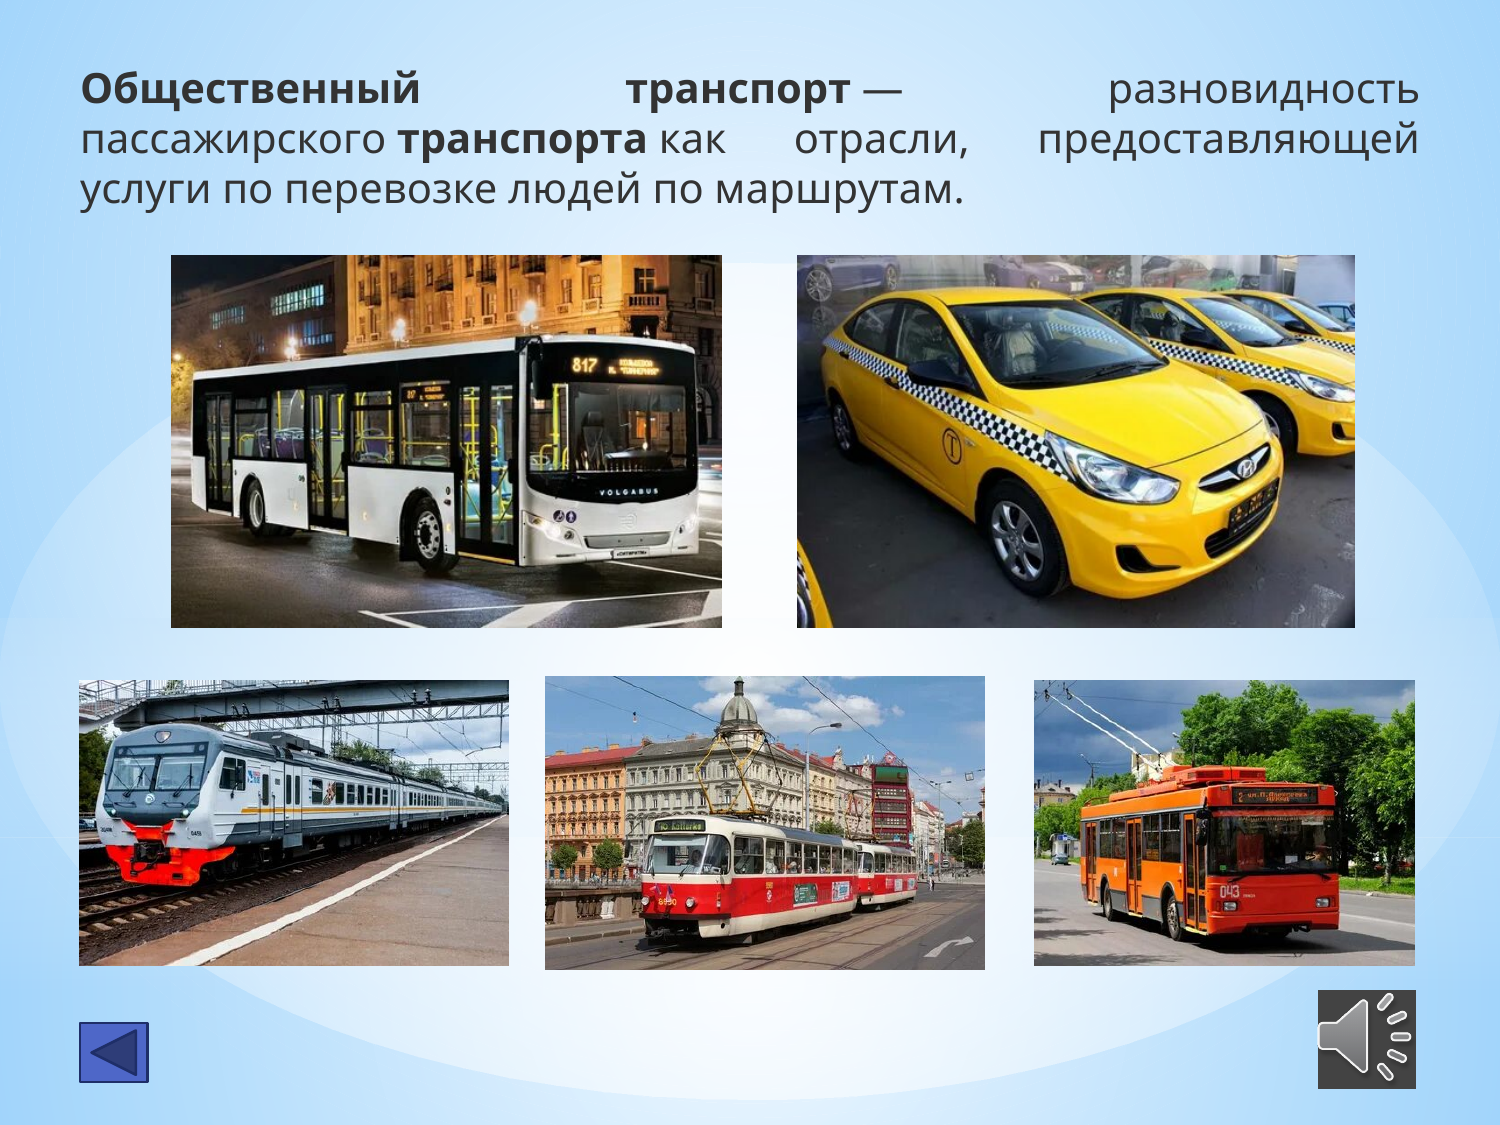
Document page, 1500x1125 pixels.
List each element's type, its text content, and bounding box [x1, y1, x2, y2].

picture [796, 255, 1355, 628]
picture [170, 255, 722, 628]
title Общественный транспорт — разновидность пассажирского транспорта как отрасли, предоставляющей услуги по перевозке людей по маршрутам. [64, 54, 1436, 243]
picture [1034, 680, 1415, 966]
text_box [79, 1022, 149, 1083]
picture [545, 676, 985, 970]
picture [1316, 989, 1418, 1090]
picture [79, 680, 509, 966]
